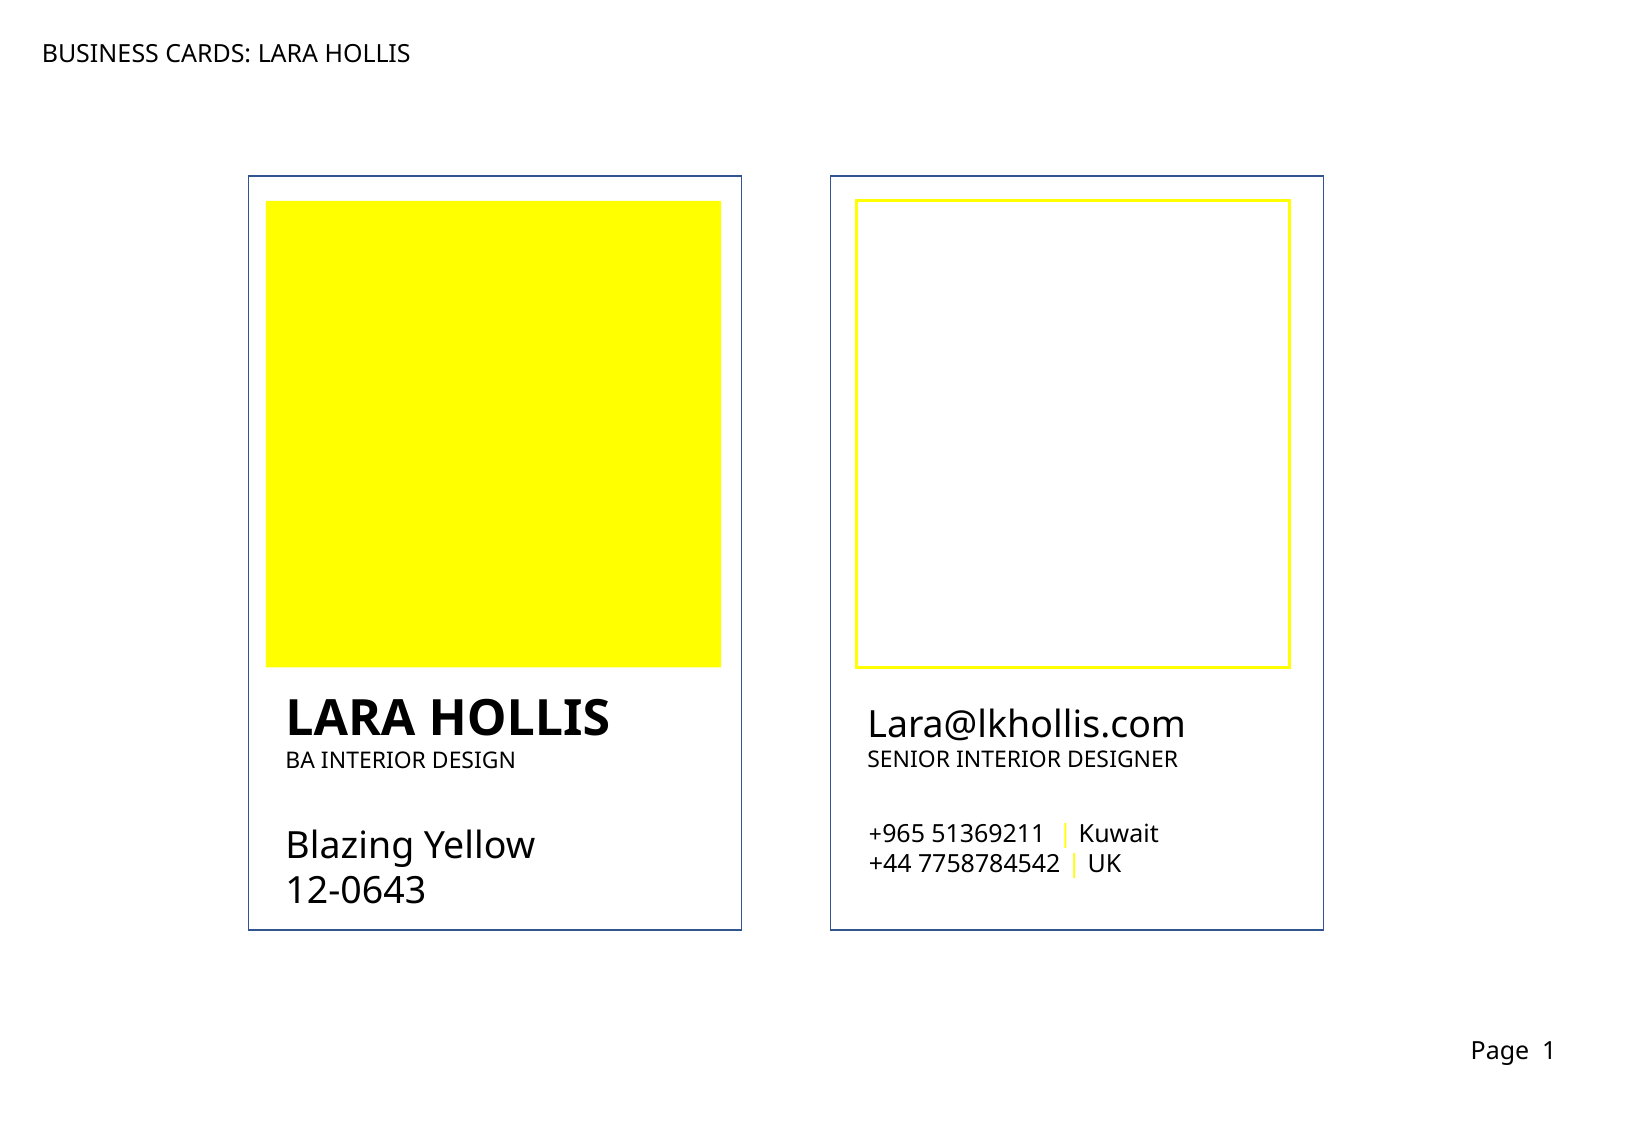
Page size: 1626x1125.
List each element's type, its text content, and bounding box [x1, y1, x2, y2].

text_box Page 1 [1455, 1027, 1572, 1072]
text_box [265, 200, 722, 668]
text_box [247, 175, 743, 931]
text_box [830, 175, 1325, 931]
text_box LARA HOLLIS BA INTERIOR DESIGN Blazing Yellow 12-0643 [270, 677, 639, 919]
text_box BUSINESS CARDS: LARA HOLLIS [27, 30, 427, 75]
